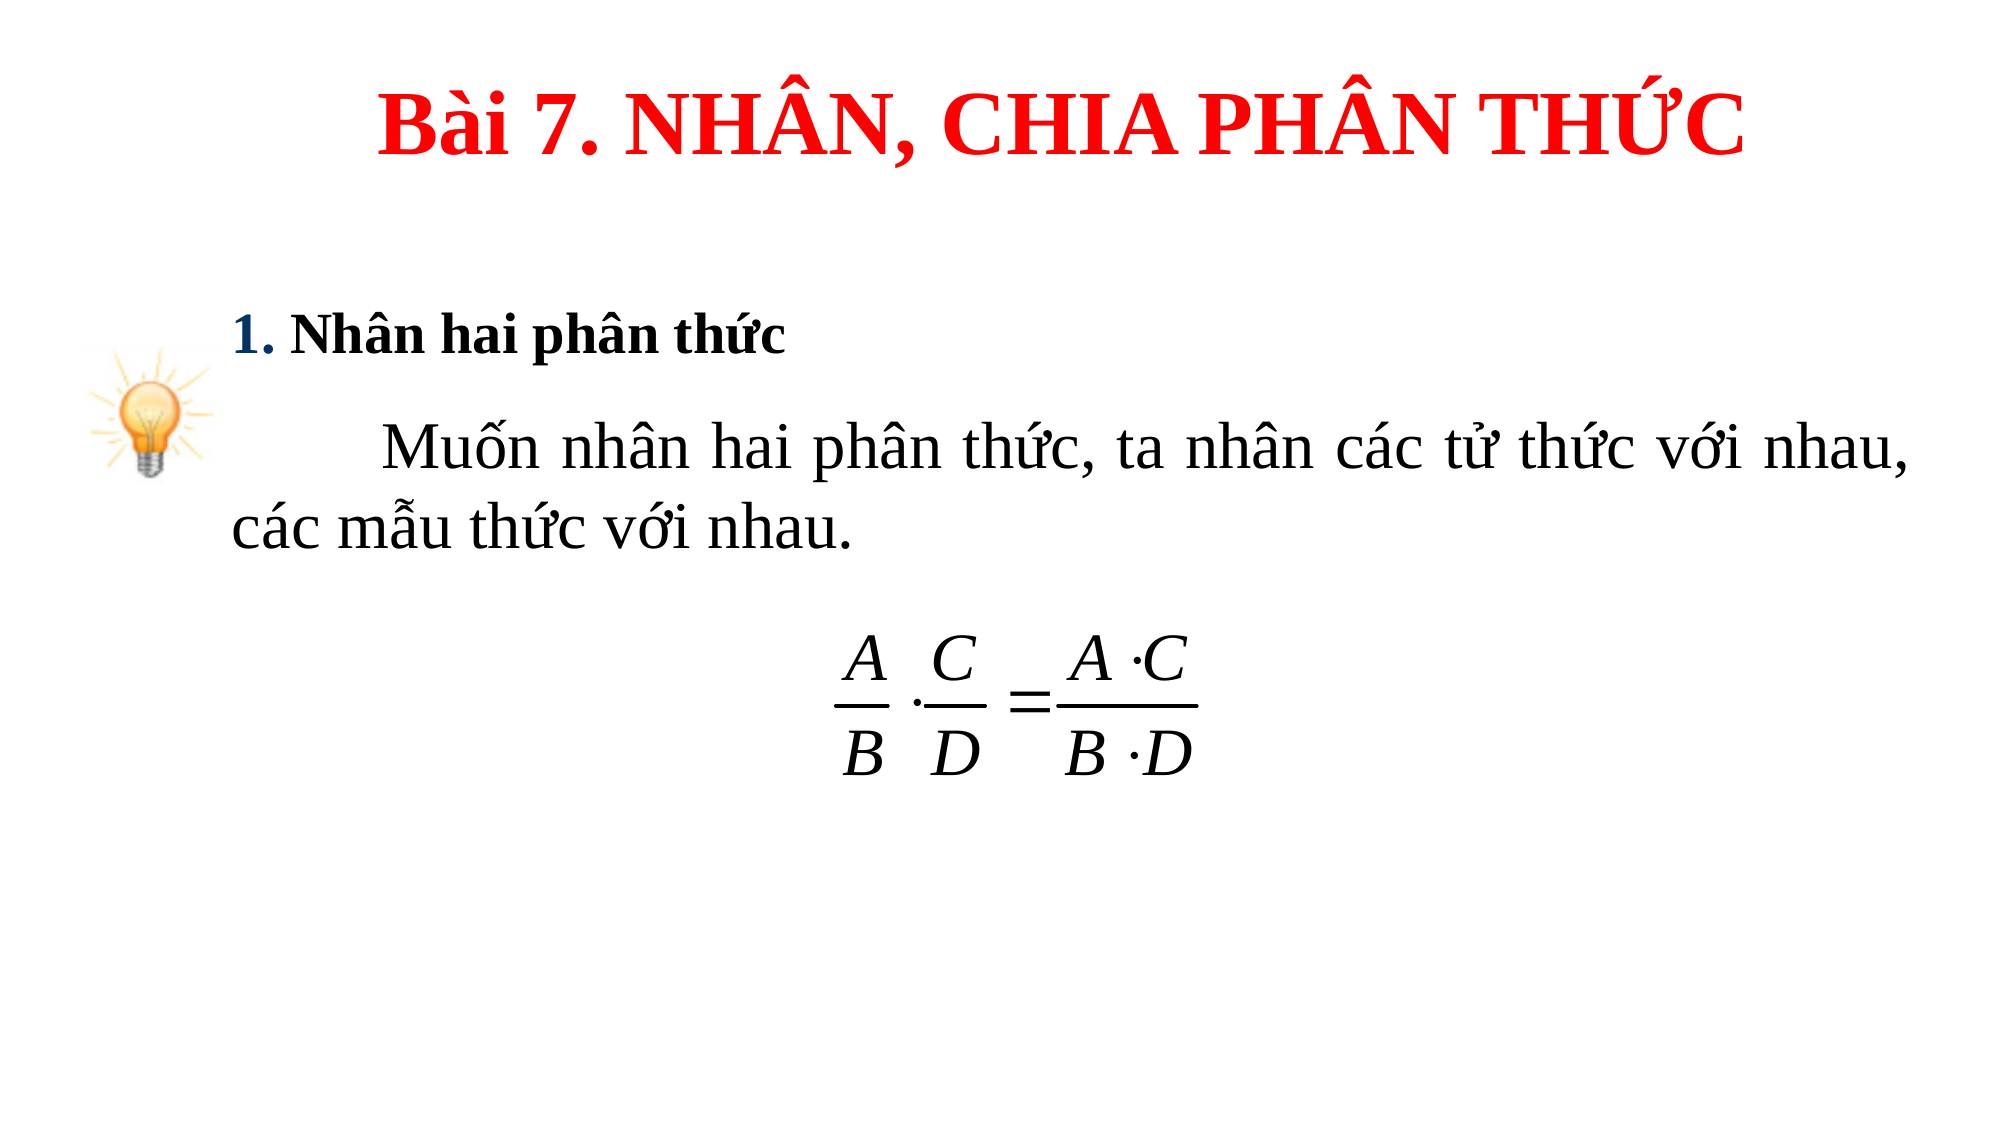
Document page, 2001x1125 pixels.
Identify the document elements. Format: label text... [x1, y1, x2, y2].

text_box Bài 7. NHÂN, CHIA PHÂN THỨC [362, 55, 1900, 180]
text_box 1. Nhân hai phân thức [217, 287, 1723, 373]
picture [76, 346, 226, 484]
text_box Muốn nhân hai phân thức, ta nhân các tử thức với nhau, các mẫu thức với nhau. [217, 394, 1928, 570]
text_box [824, 615, 1212, 791]
